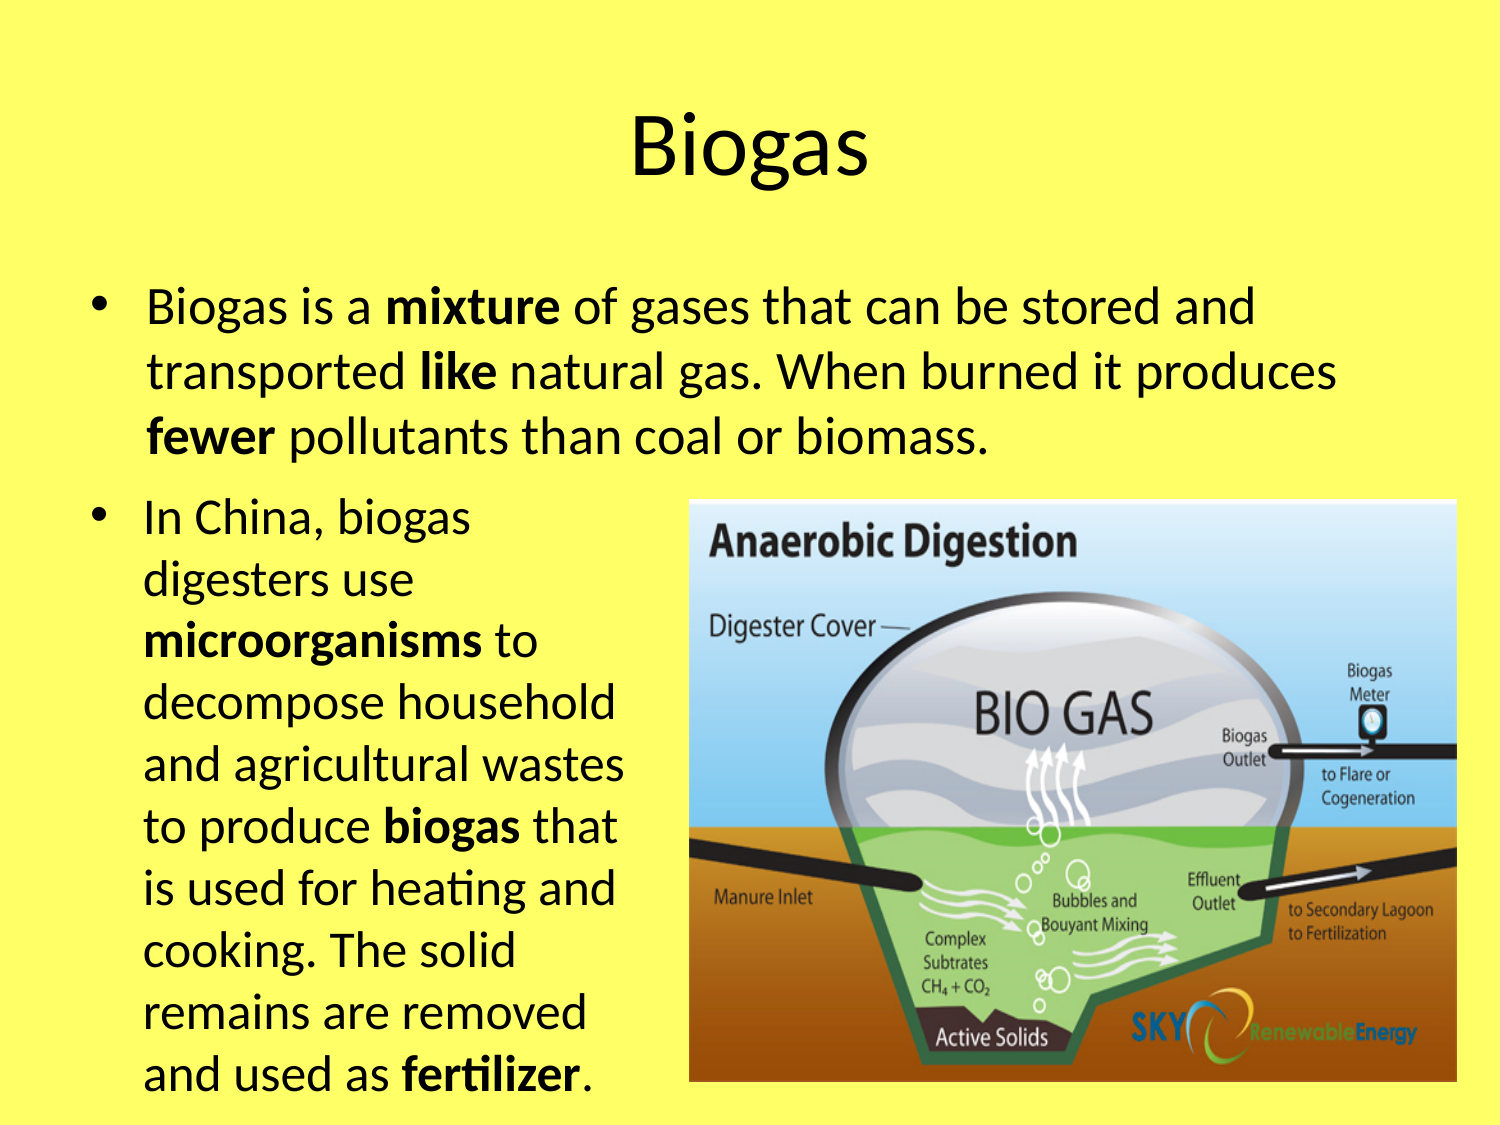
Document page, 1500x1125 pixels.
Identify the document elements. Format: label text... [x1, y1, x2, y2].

list In China, biogas digesters use microorganisms to decompose household and agricultural wastes to produce biogas that is used for heating and cooking. The solid remains are removed and used as fertilizer. [75, 474, 675, 1125]
title Biogas [75, 45, 1425, 233]
picture [689, 499, 1457, 1082]
list Biogas is a mixture of gases that can be stored and transported like natural gas. When burned it produces fewer pollutants than coal or biomass. [75, 262, 1375, 488]
